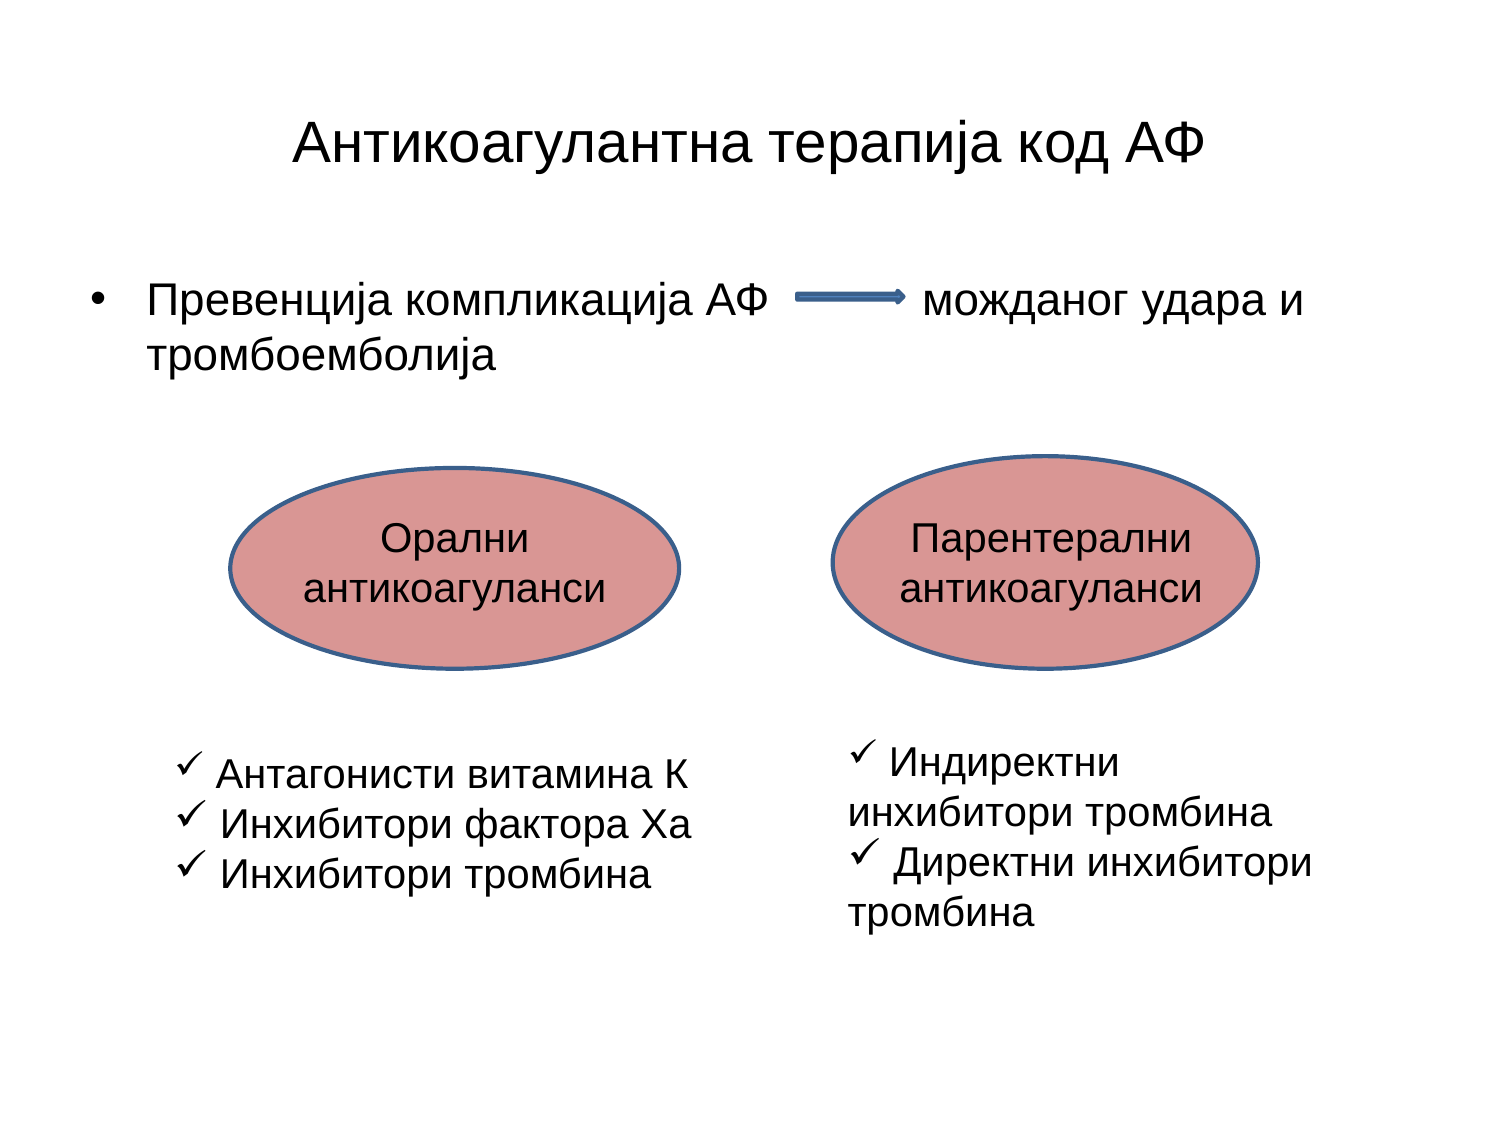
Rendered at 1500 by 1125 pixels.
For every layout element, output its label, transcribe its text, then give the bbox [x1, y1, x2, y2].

text_box [795, 288, 906, 305]
text_box Парентерални антикоагуланси [879, 503, 1223, 619]
text_box Орални антикоагуланси [277, 503, 632, 619]
text_box [830, 454, 1261, 671]
title Антикоагулантна терапија код АФ [75, 45, 1425, 233]
text_box Индиректни инхибитори тромбина Директни инхибитори тромбина [832, 727, 1365, 943]
list Превенција компликација АФ можданог удара и тромбоемболија [75, 262, 1425, 1005]
text_box Антагонисти витамина К Инхибитори фактора Ха Инхибитори тромбина [159, 739, 715, 905]
text_box [228, 504, 682, 671]
text_box [279, 465, 630, 503]
